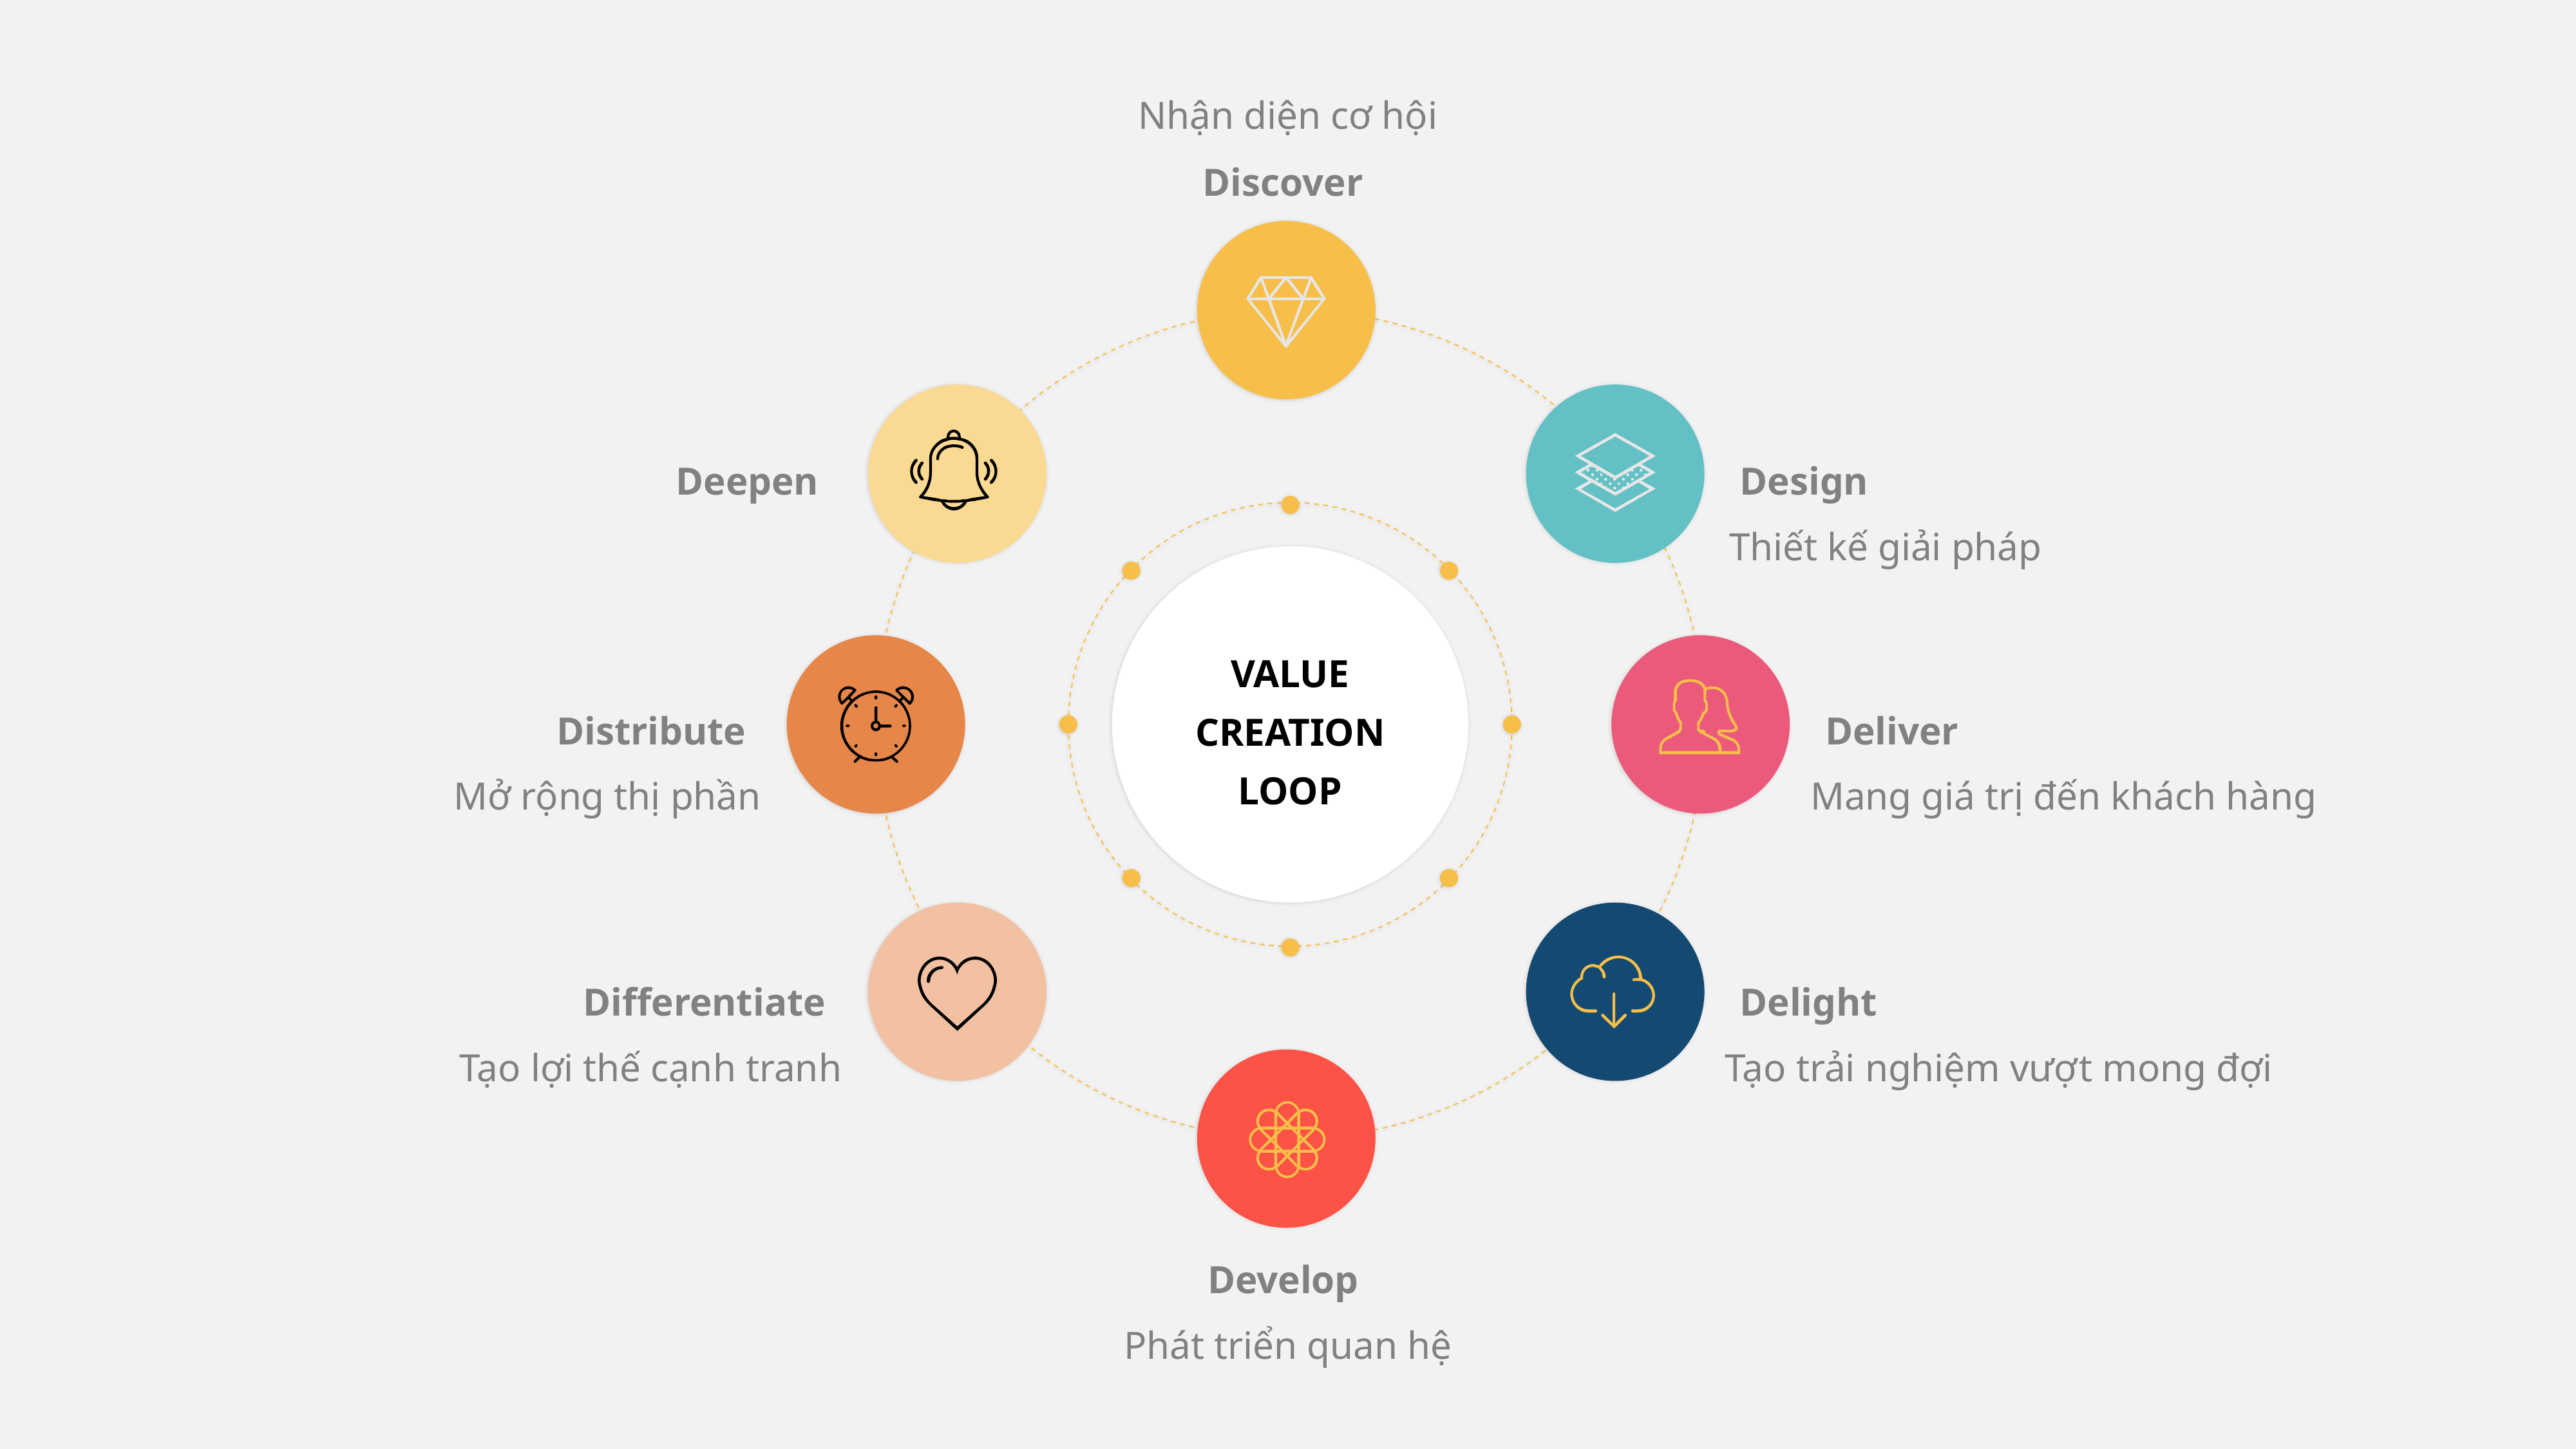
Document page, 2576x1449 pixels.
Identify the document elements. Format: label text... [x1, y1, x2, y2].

text_box Delight [1739, 957, 1888, 1022]
text_box [867, 383, 1048, 564]
text_box Mang giá trị đến khách hàng [1810, 751, 2317, 826]
text_box Design [1739, 436, 1879, 502]
text_box Differentiate [583, 957, 836, 1022]
text_box [1525, 901, 1706, 1083]
text_box [1280, 937, 1301, 958]
text_box Phát triển quan hệ [1124, 1300, 1452, 1375]
text_box [1439, 560, 1459, 581]
text_box [910, 459, 918, 484]
text_box [1502, 714, 1522, 735]
text_box [838, 686, 914, 763]
text_box [867, 901, 1048, 1083]
text_box [918, 429, 989, 511]
text_box Tạo trải nghiệm vượt mong đợi [1725, 1022, 2273, 1097]
text_box [917, 461, 924, 481]
text_box [1058, 714, 1079, 735]
text_box [983, 461, 990, 481]
text_box [1121, 867, 1142, 889]
text_box Distribute [556, 685, 756, 751]
text_box [786, 634, 967, 815]
text_box [1439, 867, 1459, 889]
text_box [1575, 433, 1656, 513]
text_box Thiết kế giải pháp [1729, 502, 2042, 576]
text_box [1610, 634, 1791, 815]
text_box [1121, 560, 1142, 581]
text_box [989, 459, 998, 484]
text_box Mở rộng thị phần [453, 751, 761, 826]
text_box Nhận diện cơ hội [1138, 70, 1438, 144]
text_box Deliver [1825, 685, 1969, 751]
text_box [1249, 1101, 1326, 1179]
text_box [1659, 679, 1741, 755]
text_box [1280, 495, 1301, 515]
text_box Discover [1202, 144, 1374, 211]
text_box [1601, 992, 1627, 1028]
text_box [918, 956, 997, 1031]
text_box [1246, 276, 1326, 348]
text_box Tạo lợi thế cạnh tranh [459, 1022, 842, 1097]
text_box [1570, 955, 1655, 1013]
text_box [1525, 383, 1706, 564]
text_box [1196, 1048, 1377, 1229]
text_box [1196, 220, 1377, 401]
text_box [886, 318, 1695, 1130]
text_box Deepen [676, 436, 829, 511]
text_box Develop [1208, 1235, 1368, 1300]
